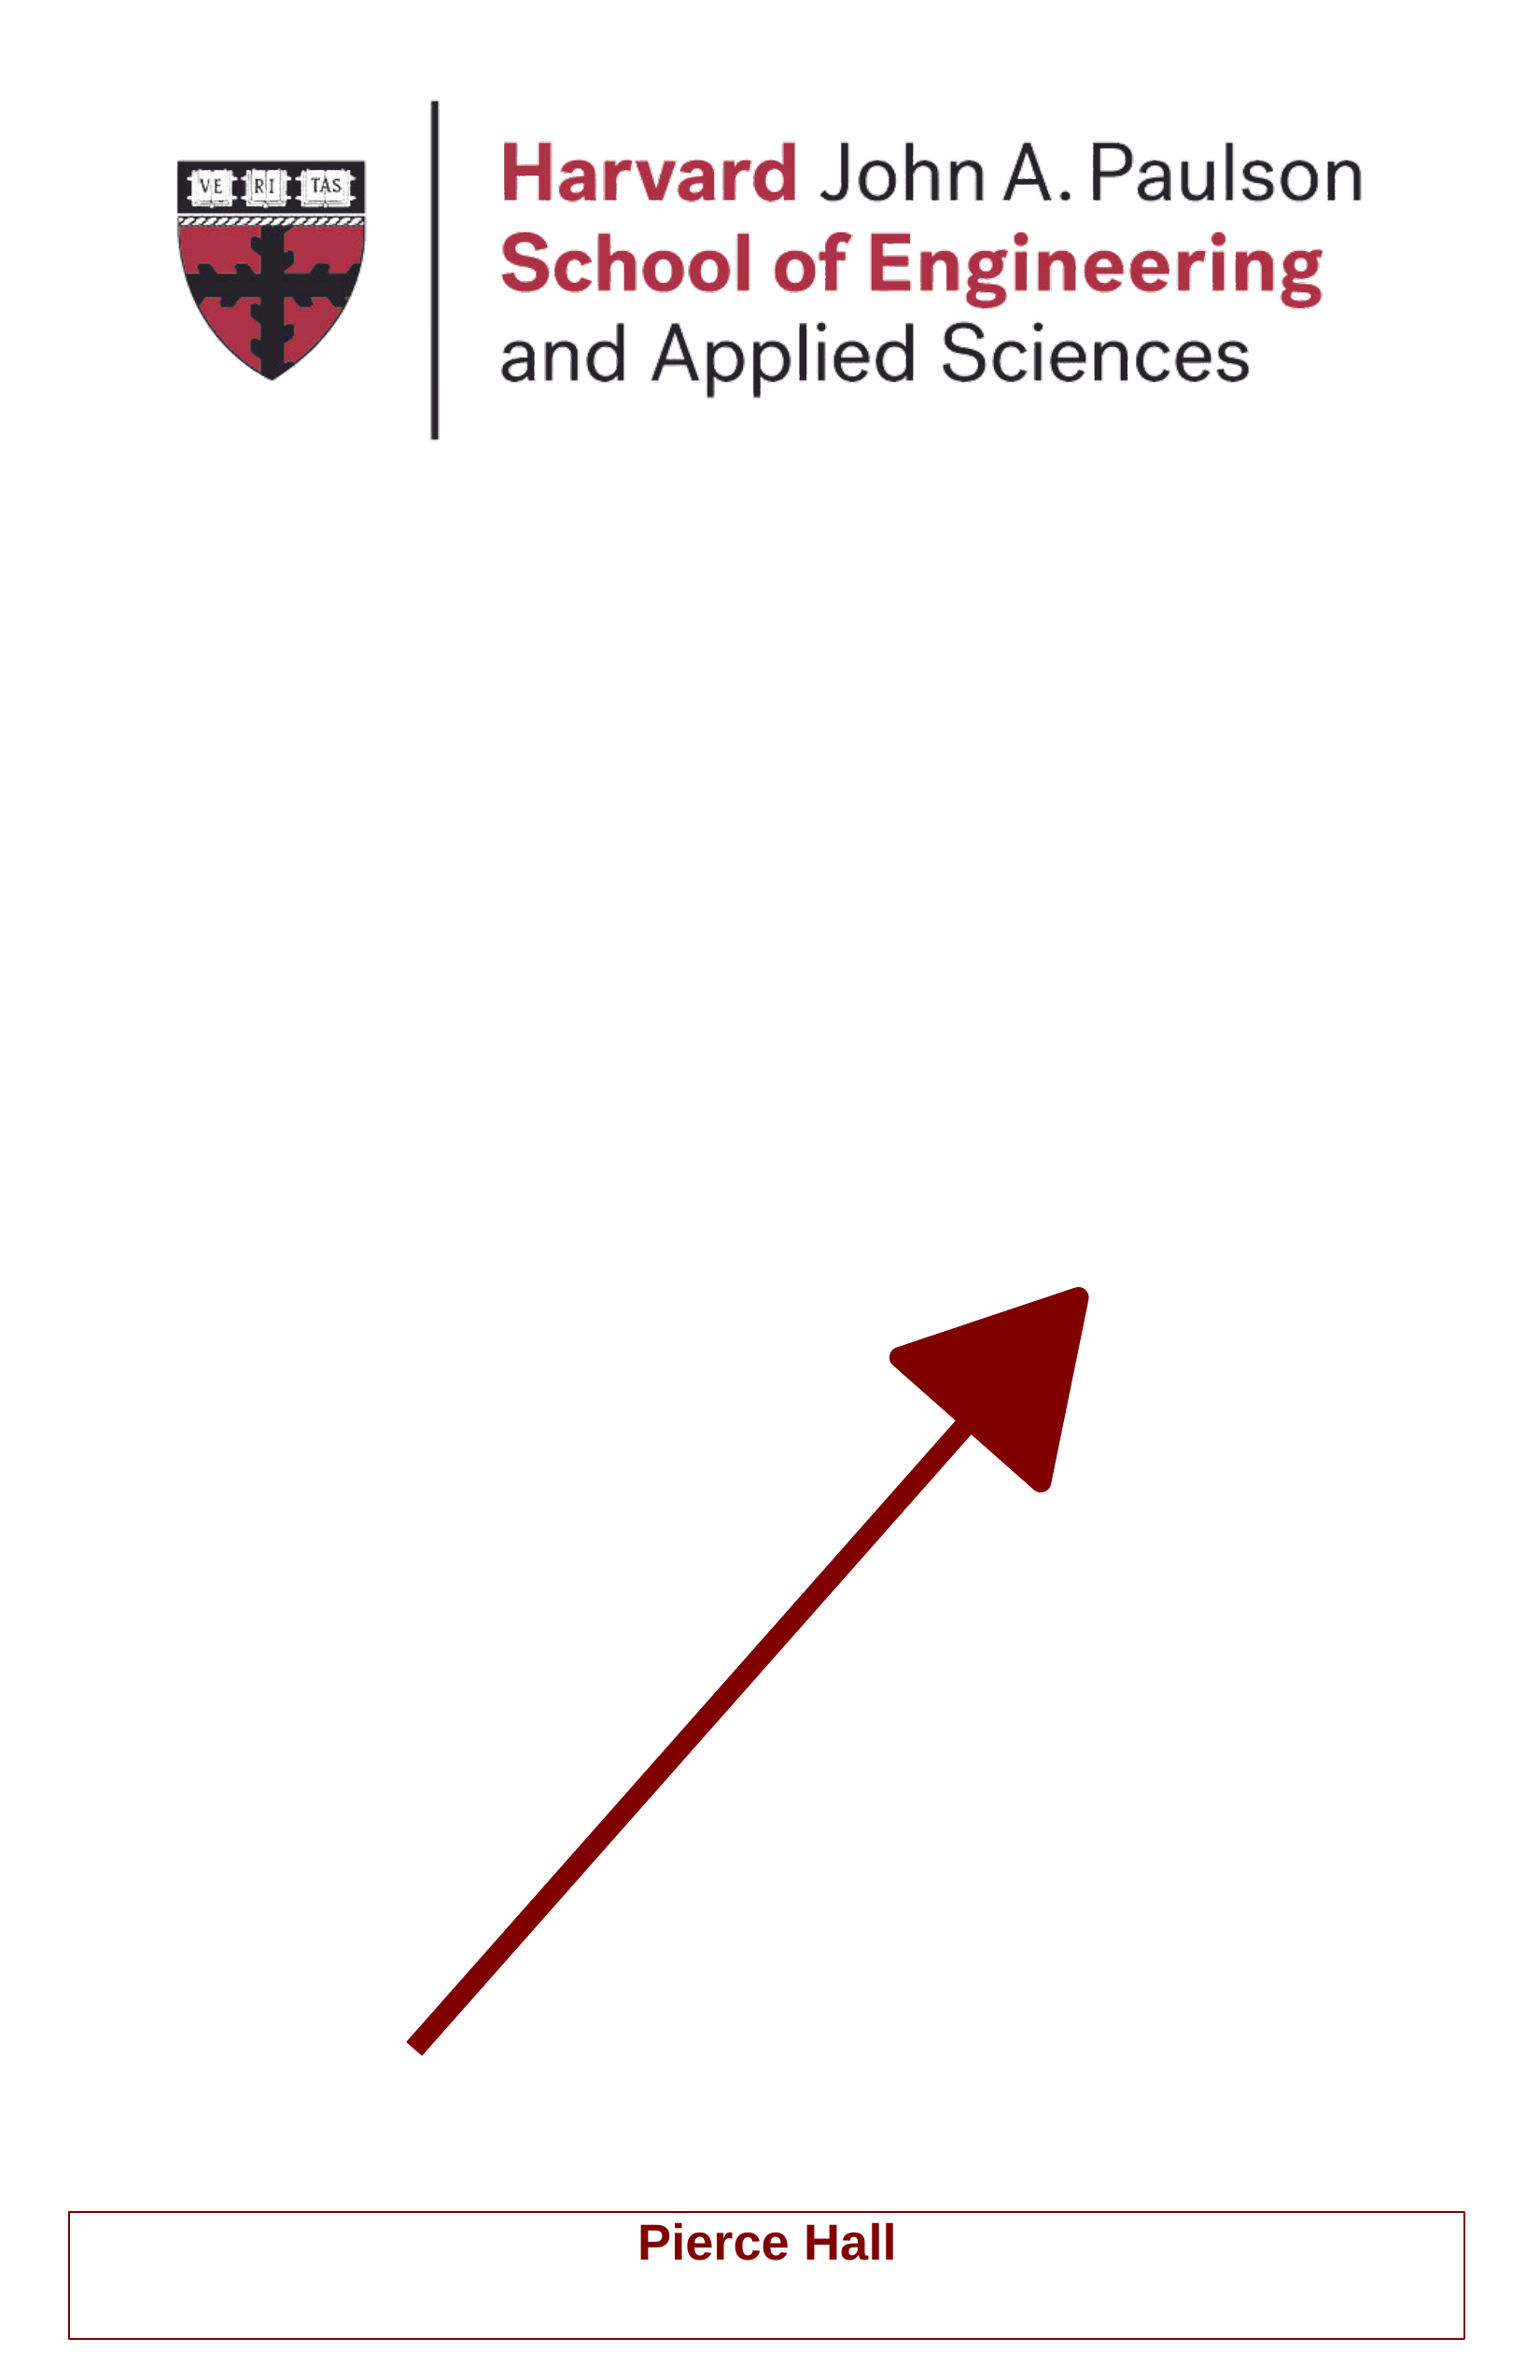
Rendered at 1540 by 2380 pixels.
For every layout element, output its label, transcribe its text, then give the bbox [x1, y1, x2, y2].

text_box [65, 52, 1466, 497]
text_box [900, 1297, 1079, 1482]
footer Pierce Hall [636, 2212, 899, 2380]
